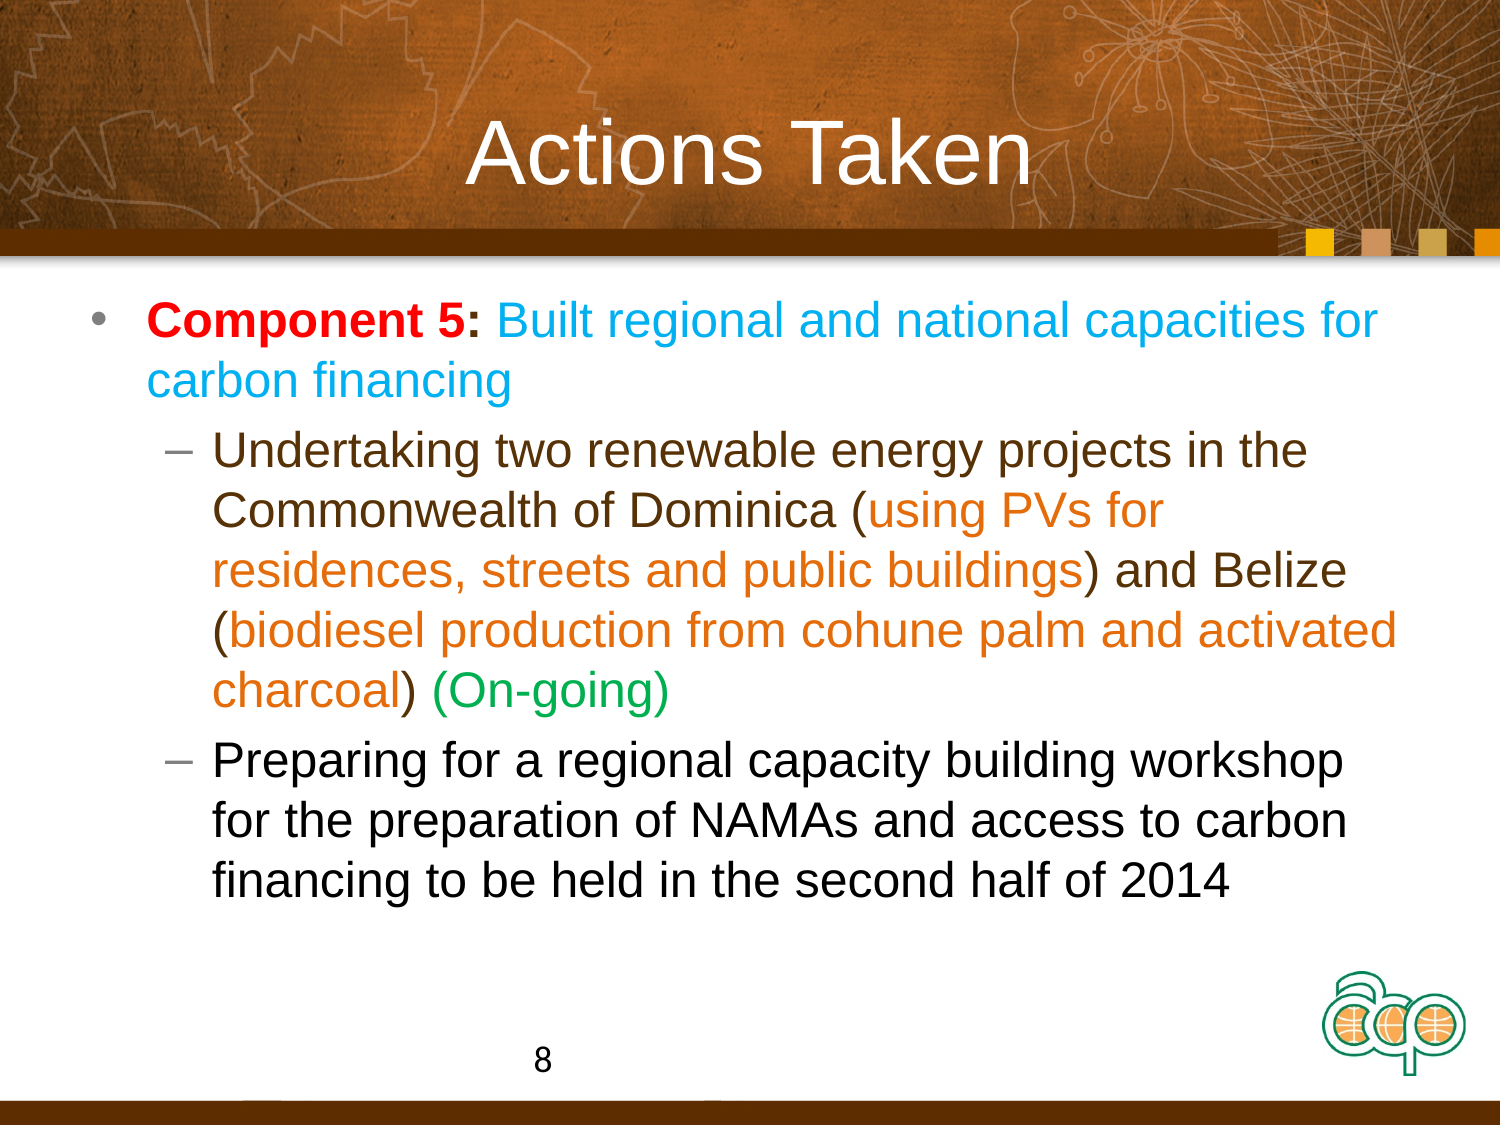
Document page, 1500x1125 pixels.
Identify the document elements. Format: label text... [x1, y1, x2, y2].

list Component 5: Built regional and national capacities for carbon financing Undertaking two renewable energy projects in the Commonwealth of Dominica (using PVs for residences, streets and public buildings) and Belize (biodiesel production from cohune palm and activated charcoal) (On-going) Preparing for a regional capacity building workshop for the preparation of NAMAs and access to carbon financing to be held in the second half of 2014 [74, 280, 1426, 936]
slide_number 8 [518, 1027, 869, 1071]
title Actions Taken [74, 62, 1426, 234]
picture [0, 0, 1500, 1125]
